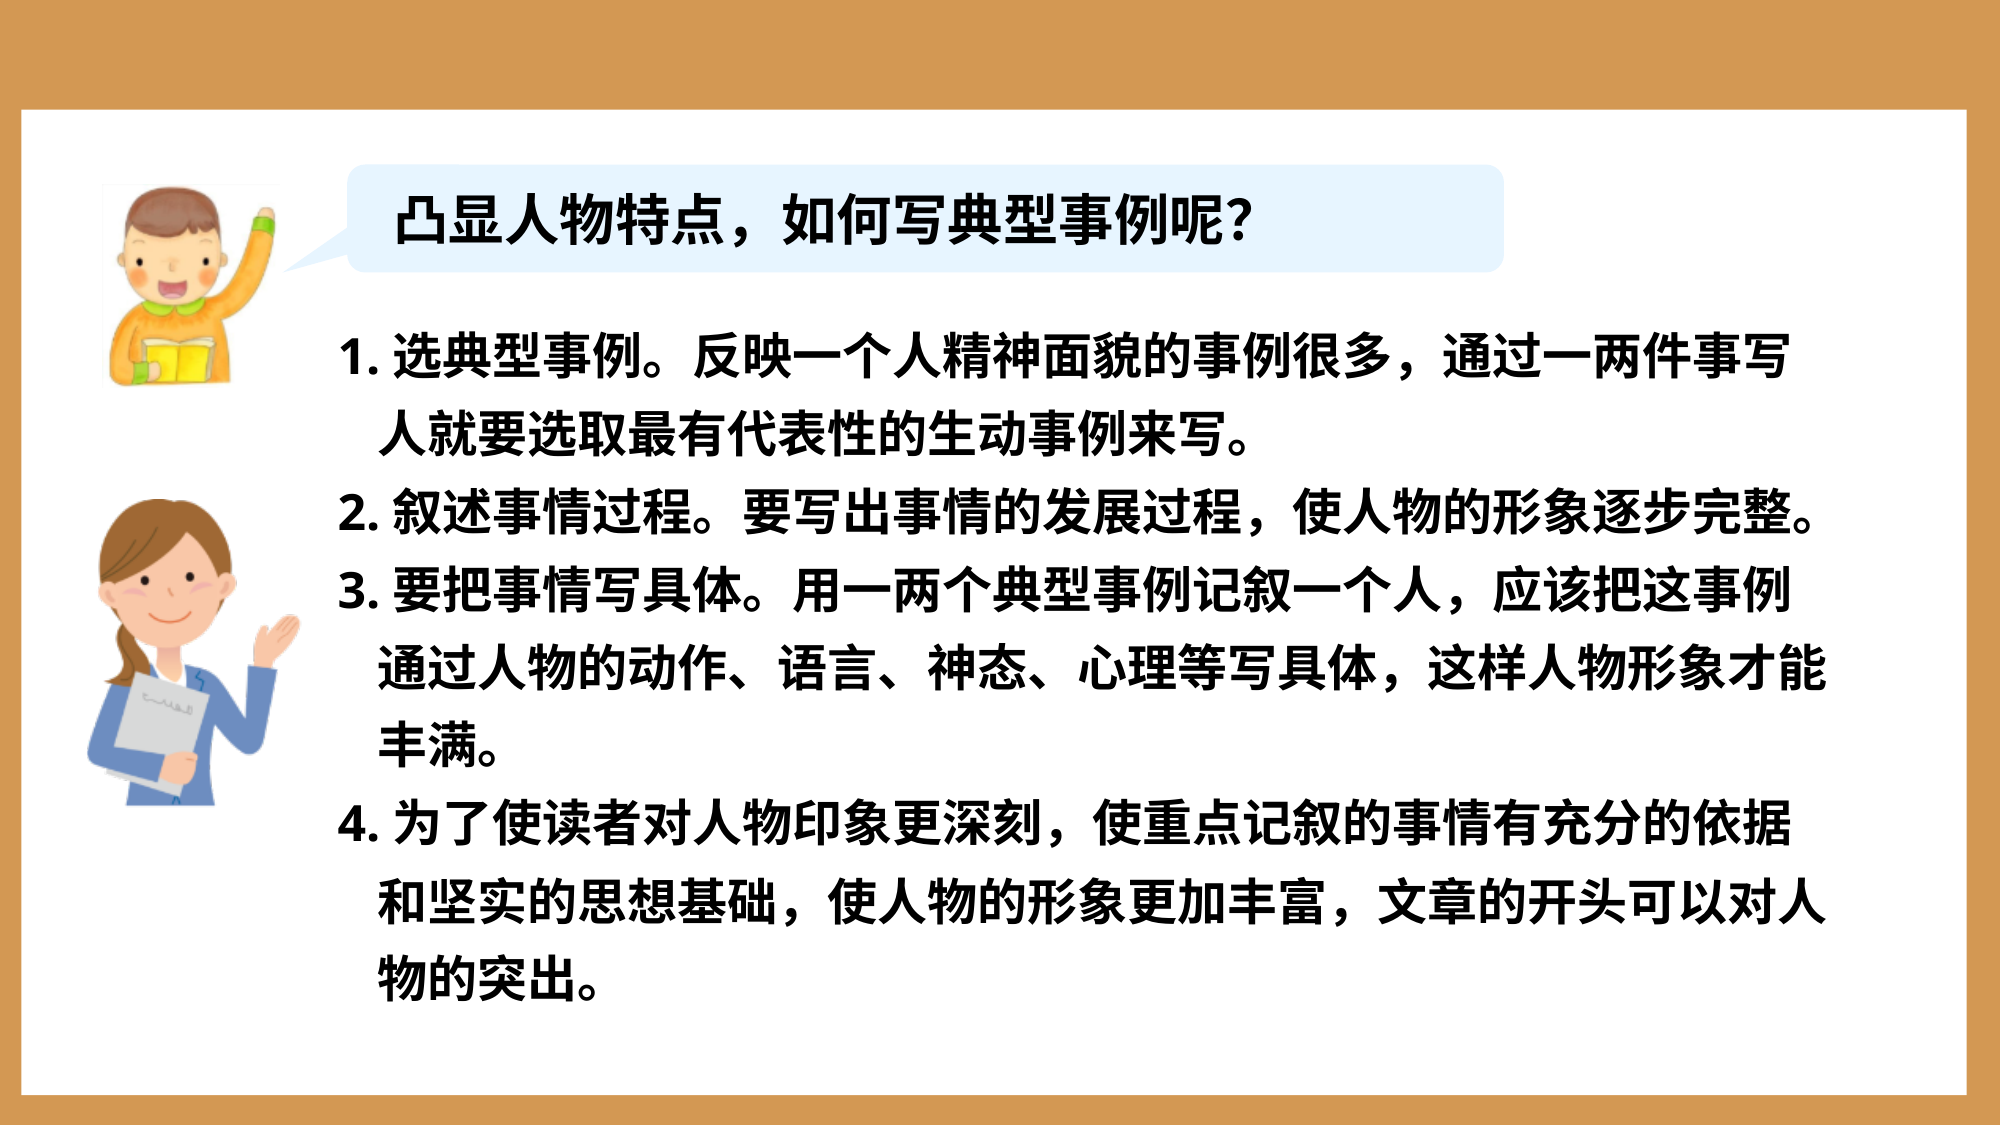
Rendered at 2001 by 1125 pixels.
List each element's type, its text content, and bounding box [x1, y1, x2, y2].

text_box 1.选典型事例。反映一个人精神面貌的事例很多，通过一两件事写人就要选取最有代表性的生动事例来写。 2.叙述事情过程。要写出事情的发展过程，使人物的形象逐步完整。 3.要把事情写具体。用一两个典型事例记叙一个人，应该把这事例通过人物的动作、语言、神态、心理等写具体，这样人物形象才能丰满。 4.为了使读者对人物印象更深刻，使重点记叙的事情有充分的依据和坚实的思想基础，使人物的形象更加丰富，文章的开头可以对人物的突出。 [322, 310, 1851, 1004]
picture [39, 499, 339, 809]
picture [102, 184, 280, 388]
text_box 凸显人物特点，如何写典型事例呢？ [282, 163, 1505, 274]
